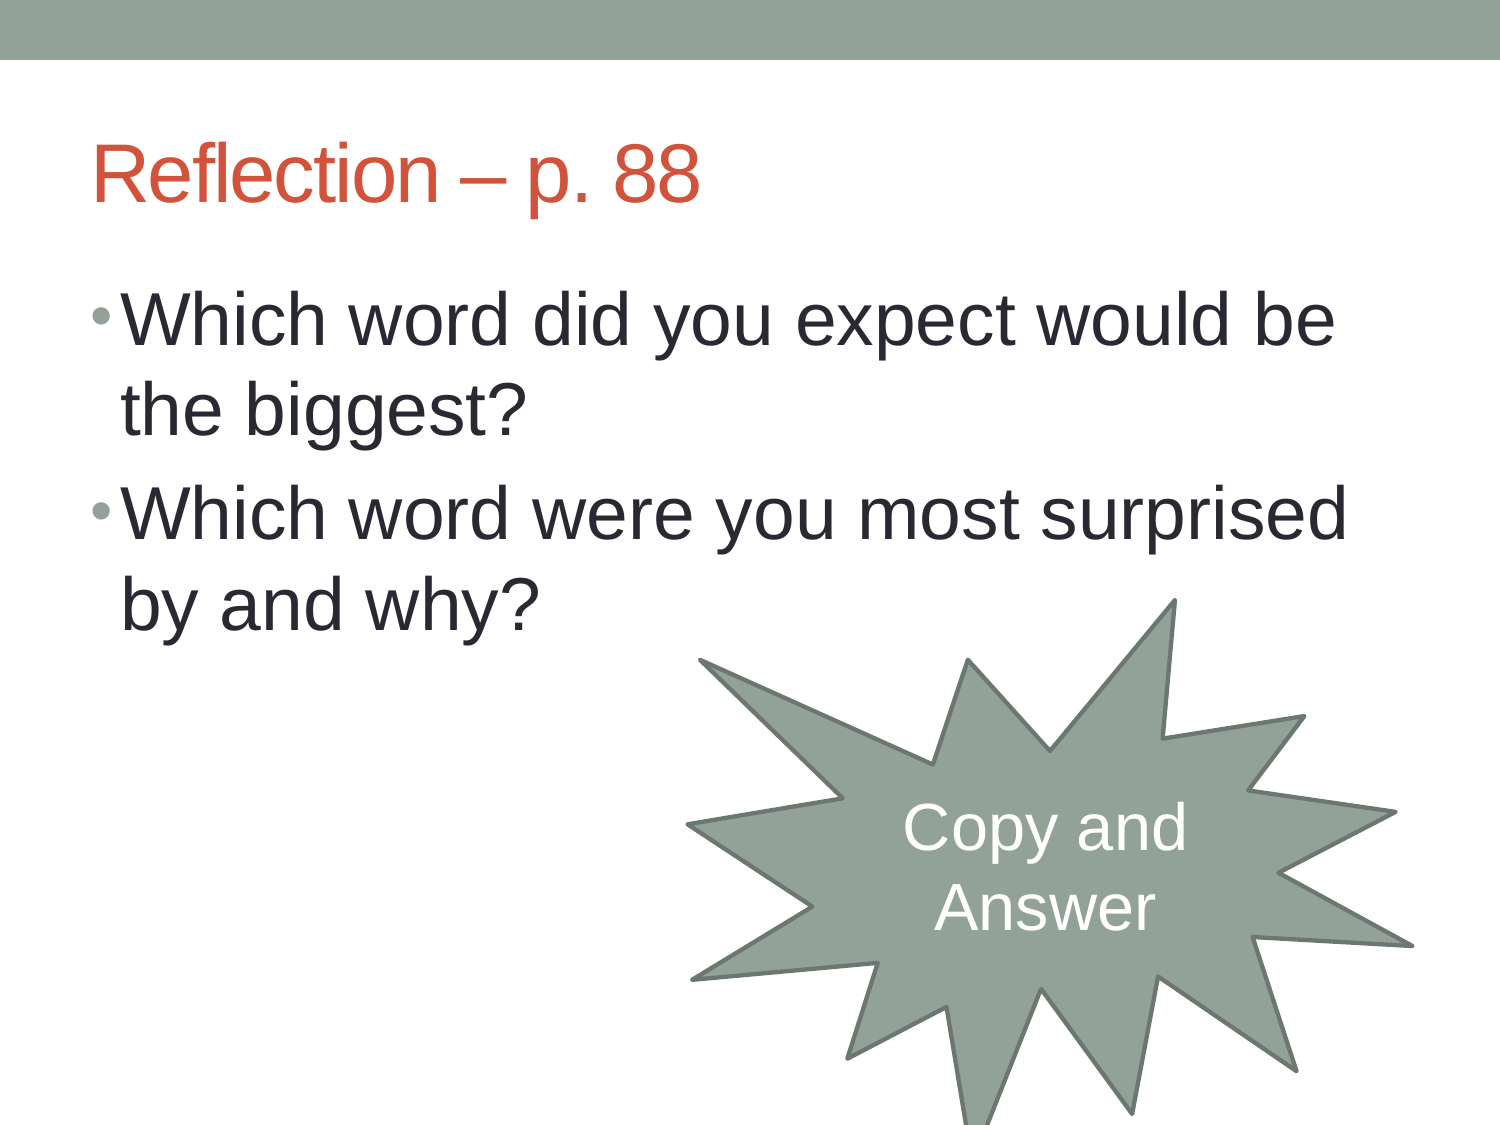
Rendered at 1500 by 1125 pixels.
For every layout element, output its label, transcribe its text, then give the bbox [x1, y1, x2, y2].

list Which word did you expect would be the biggest? Which word were you most surprised by and why? [75, 262, 1425, 1063]
title Reflection – p. 88 [75, 87, 1425, 250]
text_box Copy and Answer [685, 598, 1415, 1125]
